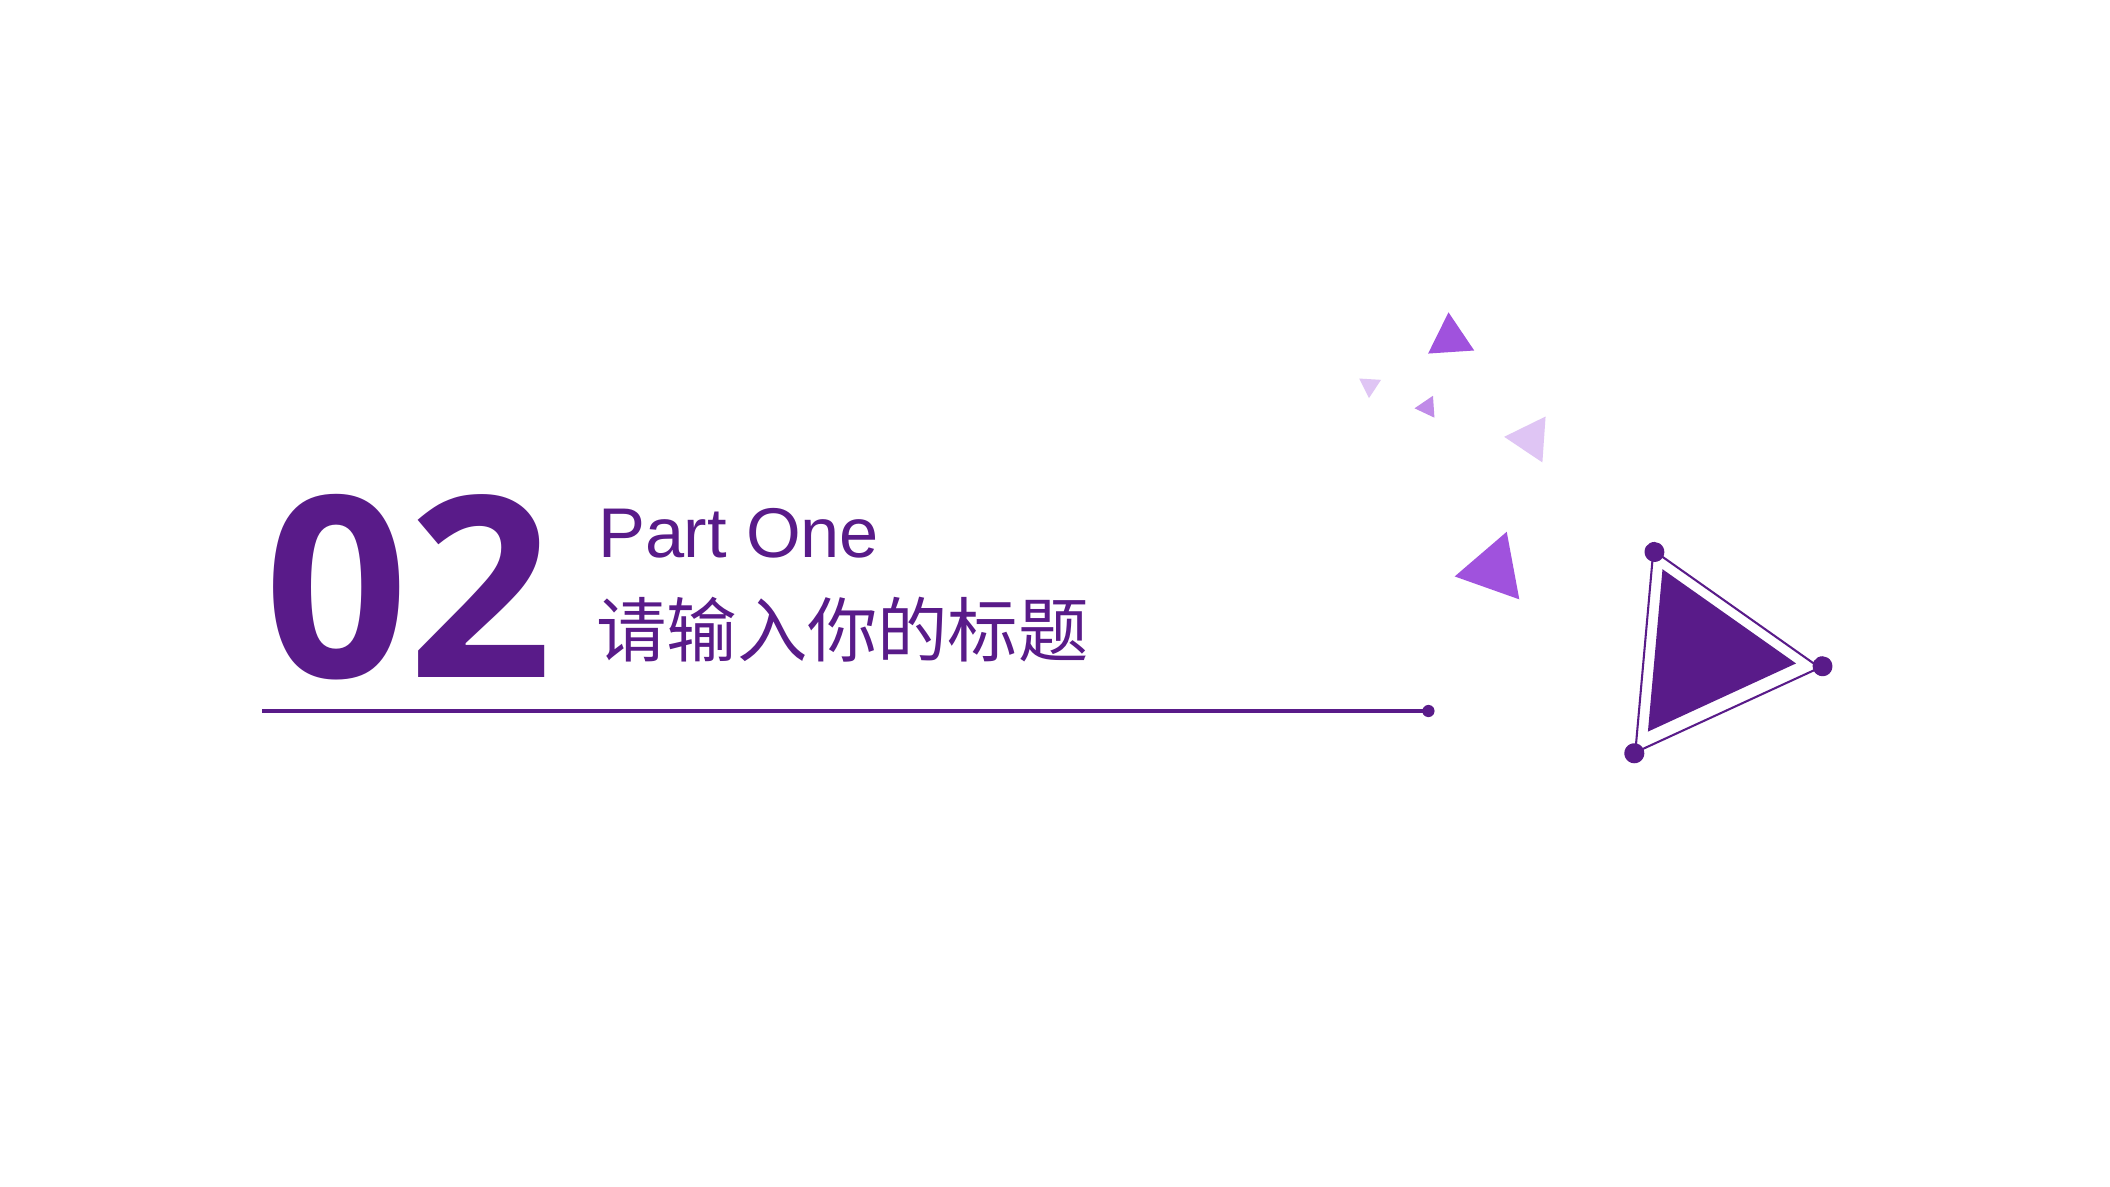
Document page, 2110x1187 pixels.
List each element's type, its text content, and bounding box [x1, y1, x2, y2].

text_box 请输入你的标题 [581, 578, 1131, 679]
text_box [1428, 312, 1475, 354]
text_box [1644, 541, 1665, 562]
text_box [1636, 557, 1813, 749]
text_box Part One [583, 479, 895, 579]
text_box [1504, 416, 1546, 463]
text_box [1359, 378, 1382, 399]
text_box [1624, 743, 1645, 764]
text_box [1414, 395, 1435, 418]
text_box 02 [266, 440, 551, 709]
text_box [0, 253, 2110, 927]
text_box [1454, 531, 1520, 600]
text_box [1812, 656, 1833, 677]
